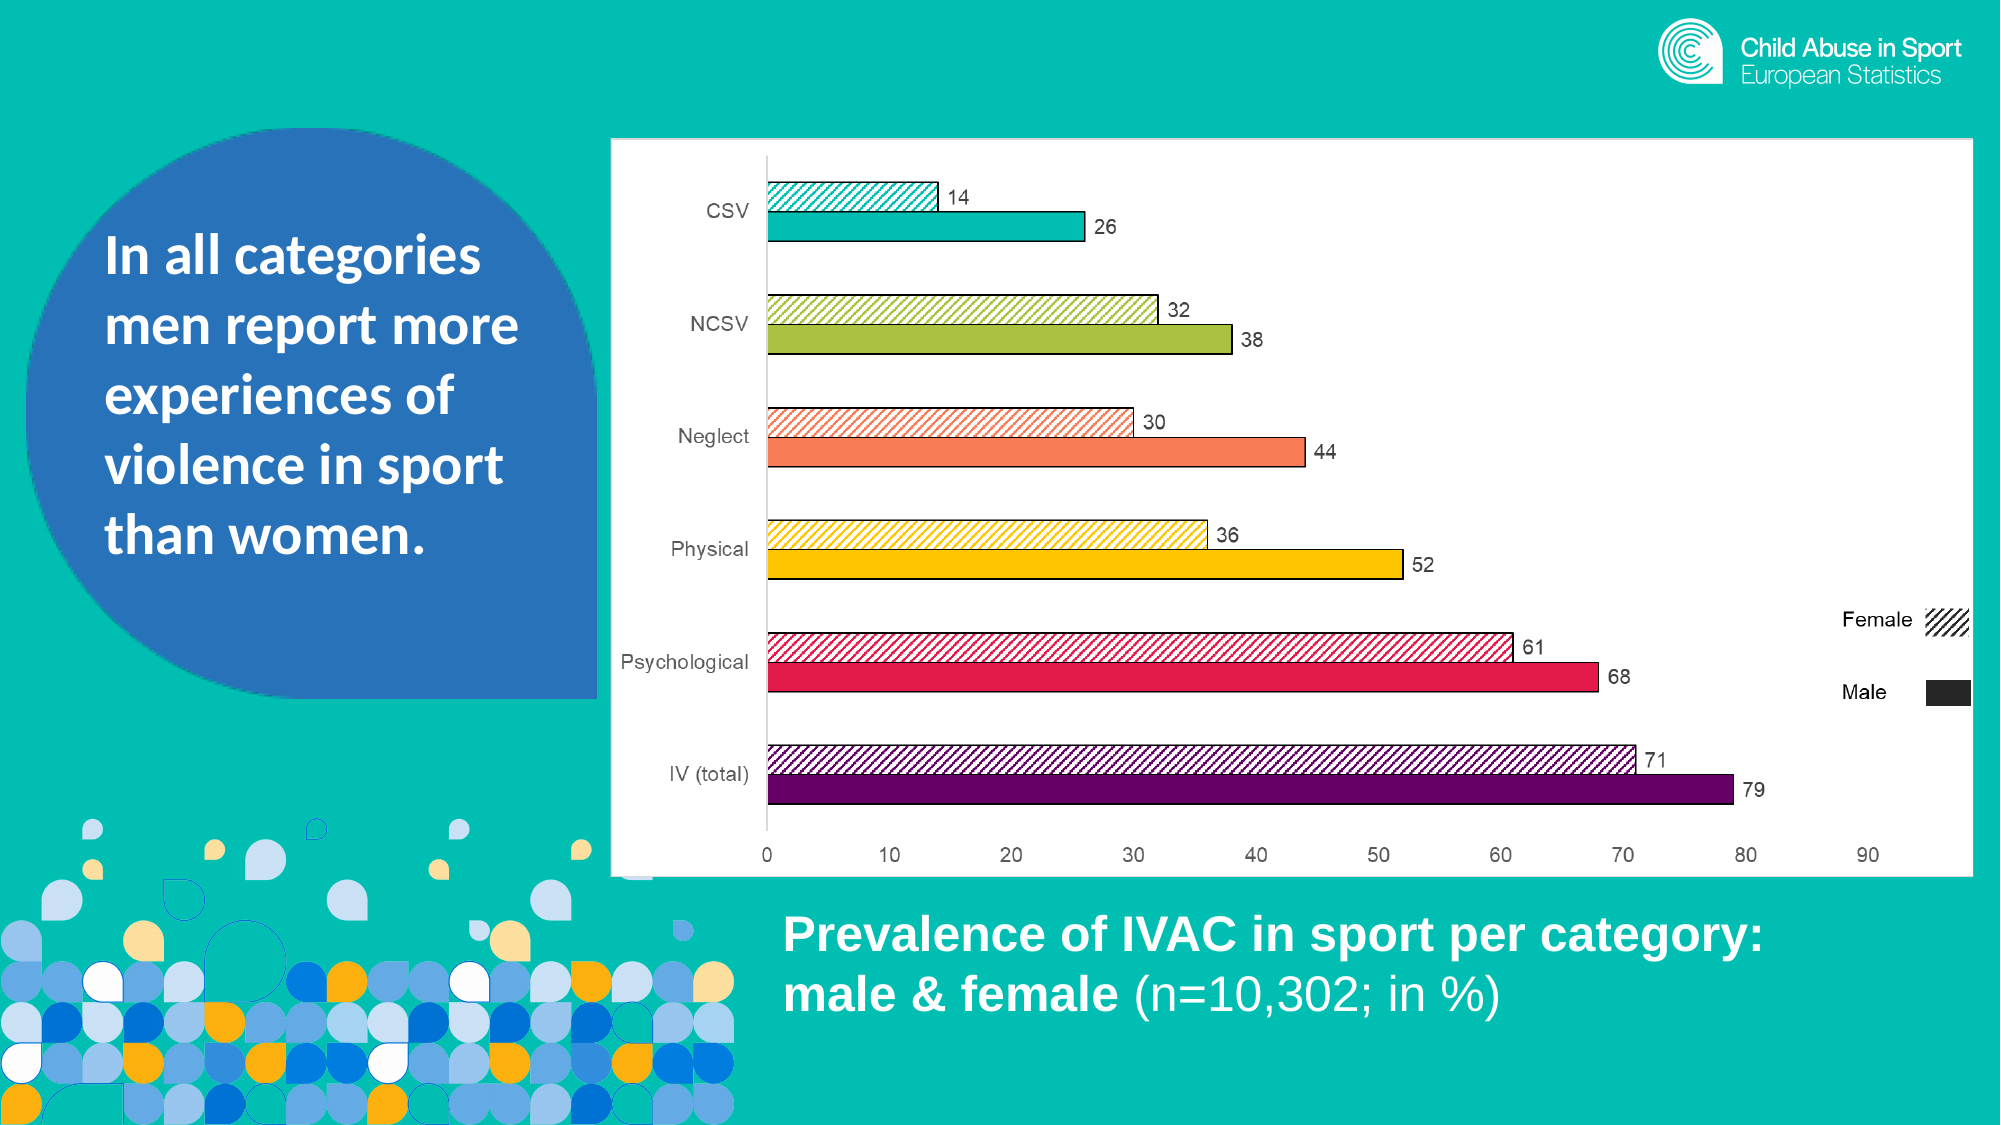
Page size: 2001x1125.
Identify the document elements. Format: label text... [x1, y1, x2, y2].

picture [0, 138, 1974, 1125]
picture [26, 128, 597, 699]
picture [1620, 0, 2000, 122]
text_box Prevalence of IVAC in sport per category: male & female (n=10,302; in %) [738, 893, 1795, 1029]
